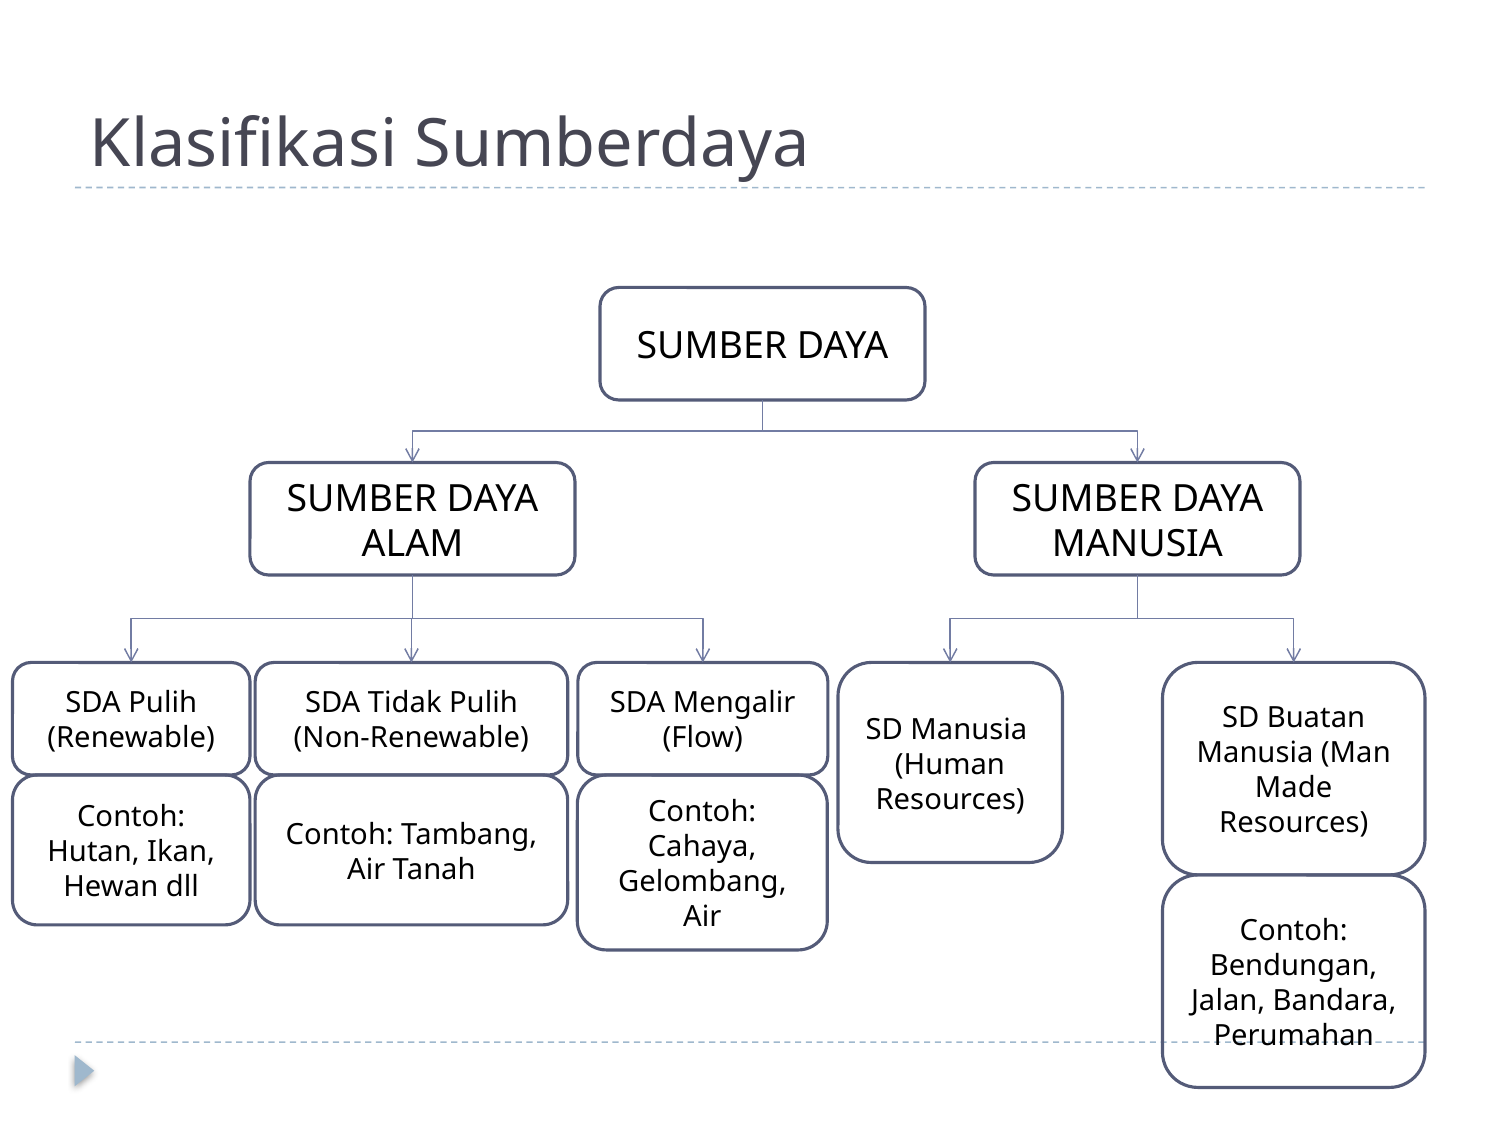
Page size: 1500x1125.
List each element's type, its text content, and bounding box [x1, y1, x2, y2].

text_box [918, 243, 982, 619]
text_box SUMBER DAYA MANUSIA [987, 460, 1302, 577]
text_box SUMBER DAYA [624, 285, 912, 402]
text_box SDA Mengalir (Flow) [605, 660, 830, 777]
text_box SDA Tidak Pulih (Non-Renewable) [314, 660, 508, 773]
text_box SD Buatan Manusia (Man Made Resources) [1160, 660, 1427, 875]
text_box Contoh: Bendungan, Jalan, Bandara, Perumahan [1160, 873, 1427, 1090]
text_box Contoh: Tambang, Air Tanah [253, 773, 570, 927]
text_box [227, 477, 316, 760]
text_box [999, 524, 1088, 713]
text_box SUMBER DAYA ALAM [248, 460, 550, 577]
text_box SD Manusia (Human Resources) [836, 660, 1065, 865]
text_box Contoh: Hutan, Ikan, Hewan dll [10, 773, 252, 927]
text_box Contoh: Cahaya, Gelombang, Air [575, 773, 829, 952]
text_box SDA Pulih (Renewable) [10, 660, 228, 776]
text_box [555, 255, 619, 607]
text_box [1171, 540, 1260, 698]
title Klasifikasi Sumberdaya [75, 24, 1425, 188]
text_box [513, 473, 602, 765]
